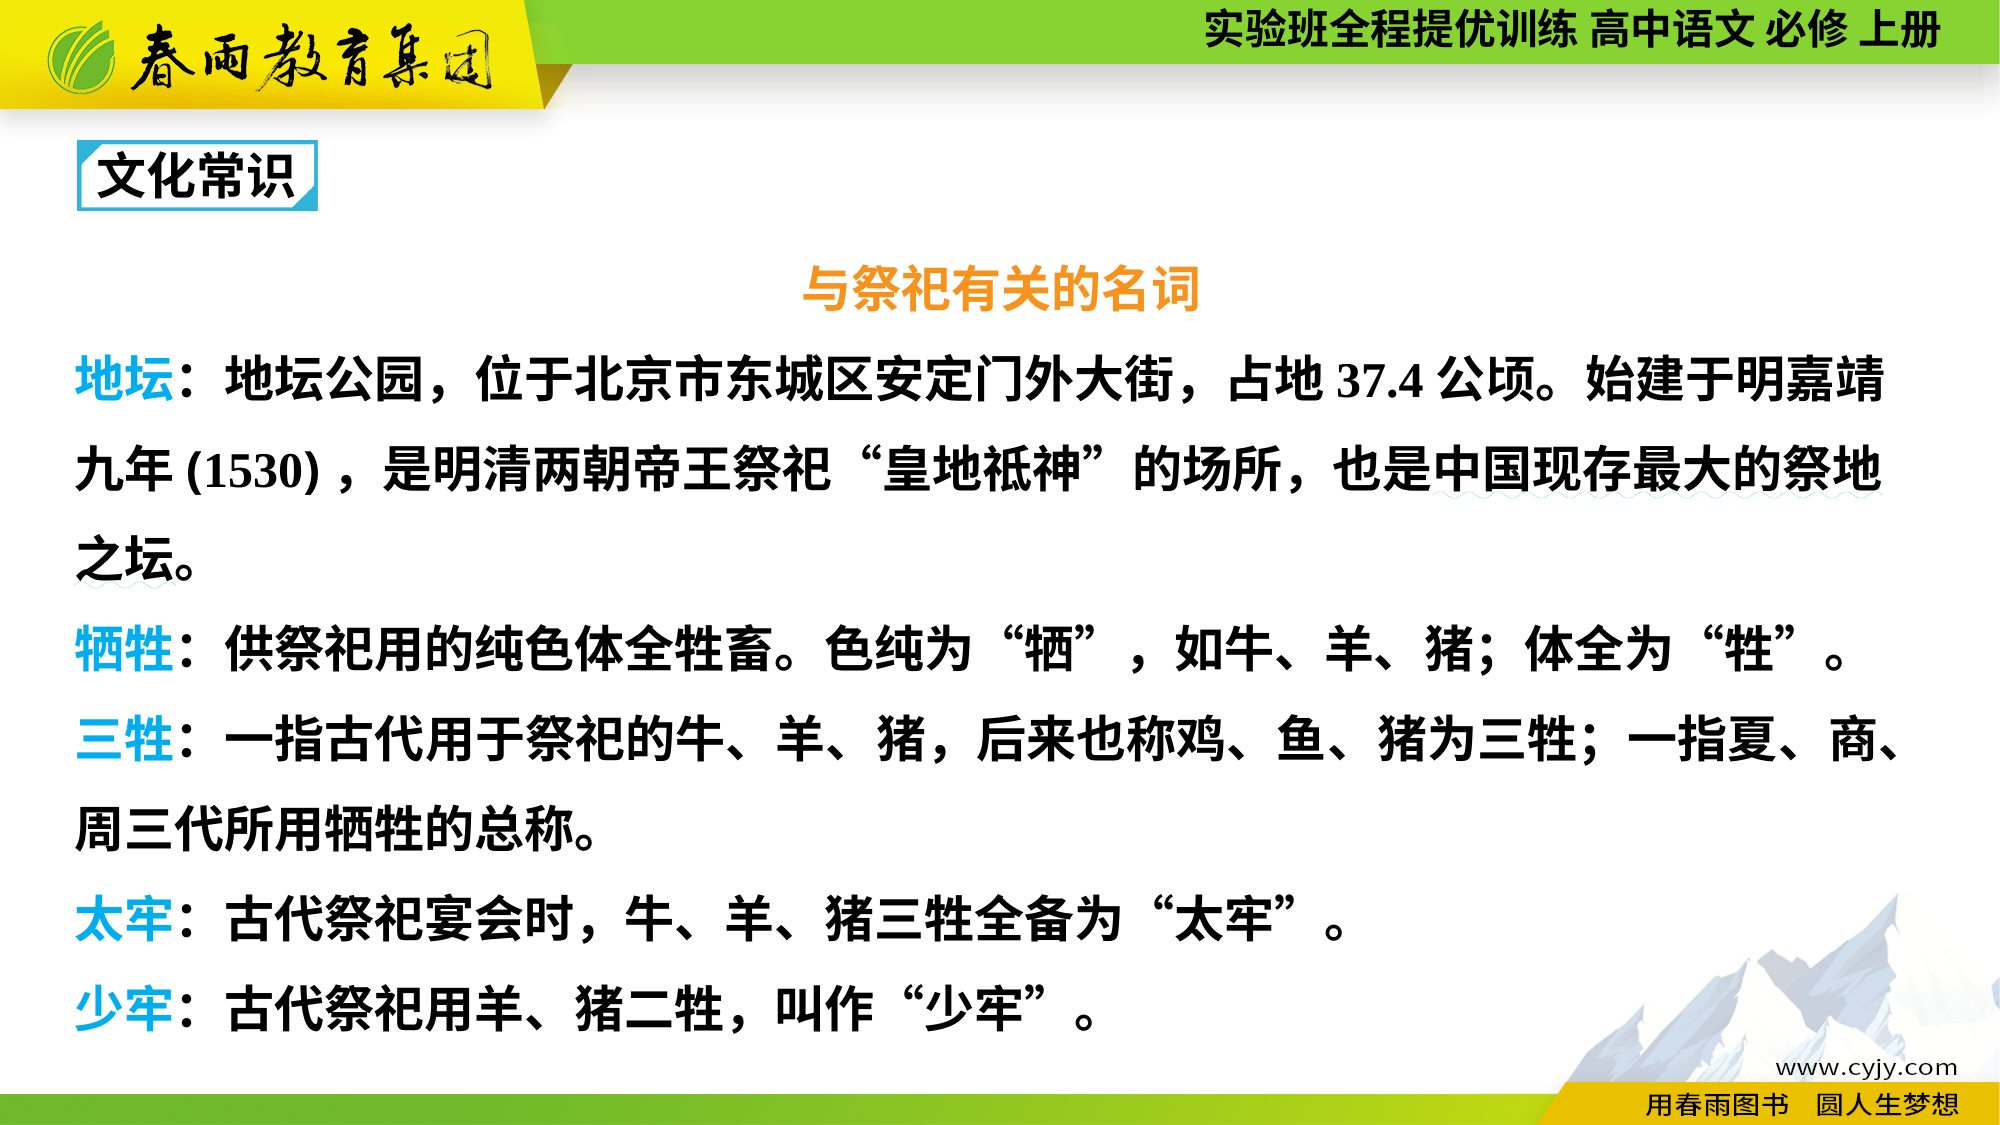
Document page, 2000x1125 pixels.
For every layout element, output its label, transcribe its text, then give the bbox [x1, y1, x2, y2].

picture [0, 0, 2000, 1125]
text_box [77, 136, 318, 214]
list 与祭祀有关的名词 地坛：地坛公园，位于北京市东城区安定门外大街，占地37.4公顷。始建于明嘉靖九年(1530)，是明清两朝帝王祭祀“皇地祗神”的场所，也是中国现存最大的祭地 之坛。 牺牲：供祭祀用的纯色体全牲畜。色纯为“牺”，如牛、羊、猪；体全为“牲”。 三牲：一指古代用于祭祀的牛、羊、猪，后来也称鸡、鱼、猪为三牲；一指夏、商、周三代所用牺牲的总称。 太牢：古代祭祀宴会时，牛、羊、猪三牲全备为“太牢”。 少牢：古代祭祀用羊、猪二牲，叫作“少牢”。 [59, 220, 1944, 1054]
